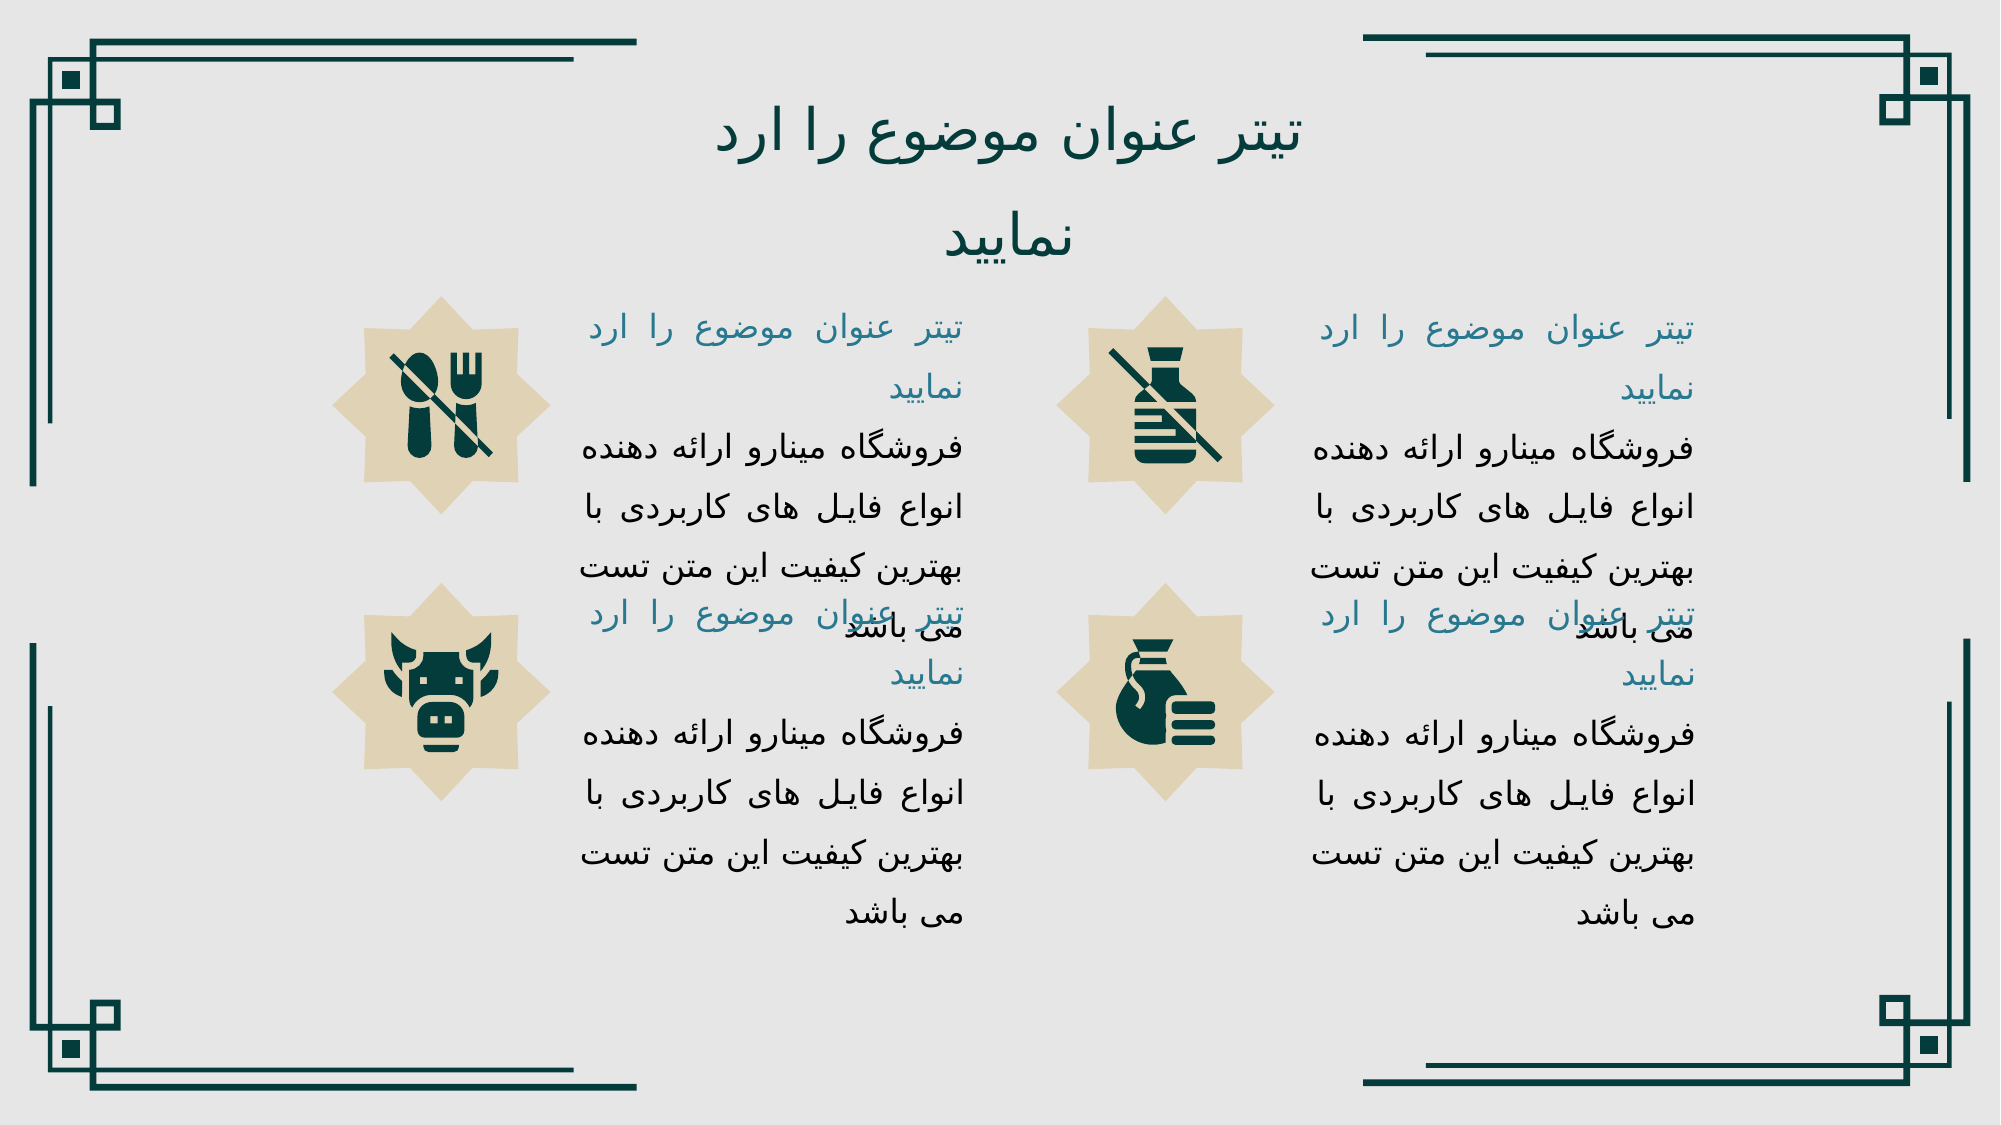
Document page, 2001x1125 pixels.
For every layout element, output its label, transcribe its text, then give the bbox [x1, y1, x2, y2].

text_box [1056, 582, 1275, 802]
text_box تیتر عنوان موضوع را ارد نمایید فروشگاه مینارو ارائه دهنده انواع فایل های کاربردی با بهترین کیفیت این متن تست می باشد [564, 563, 980, 938]
text_box [332, 296, 551, 515]
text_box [1108, 347, 1223, 464]
text_box تیتر عنوان موضوع را ارد نمایید فروشگاه مینارو ارائه دهنده انواع فایل های کاربردی با بهترین کیفیت این متن تست می باشد [1294, 278, 1710, 653]
text_box [332, 582, 551, 802]
text_box تیتر عنوان موضوع را ارد نمایید فروشگاه مینارو ارائه دهنده انواع فایل های کاربردی با بهترین کیفیت این متن تست می باشد [563, 277, 979, 652]
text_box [1115, 639, 1216, 745]
text_box تیتر عنوان موضوع را ارد نمایید فروشگاه مینارو ارائه دهنده انواع فایل های کاربردی با بهترین کیفیت این متن تست می باشد [1295, 564, 1712, 939]
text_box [389, 352, 494, 458]
text_box تیتر عنوان موضوع را ارد نمایید [654, 50, 1365, 275]
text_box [384, 632, 499, 752]
text_box [1056, 296, 1275, 515]
